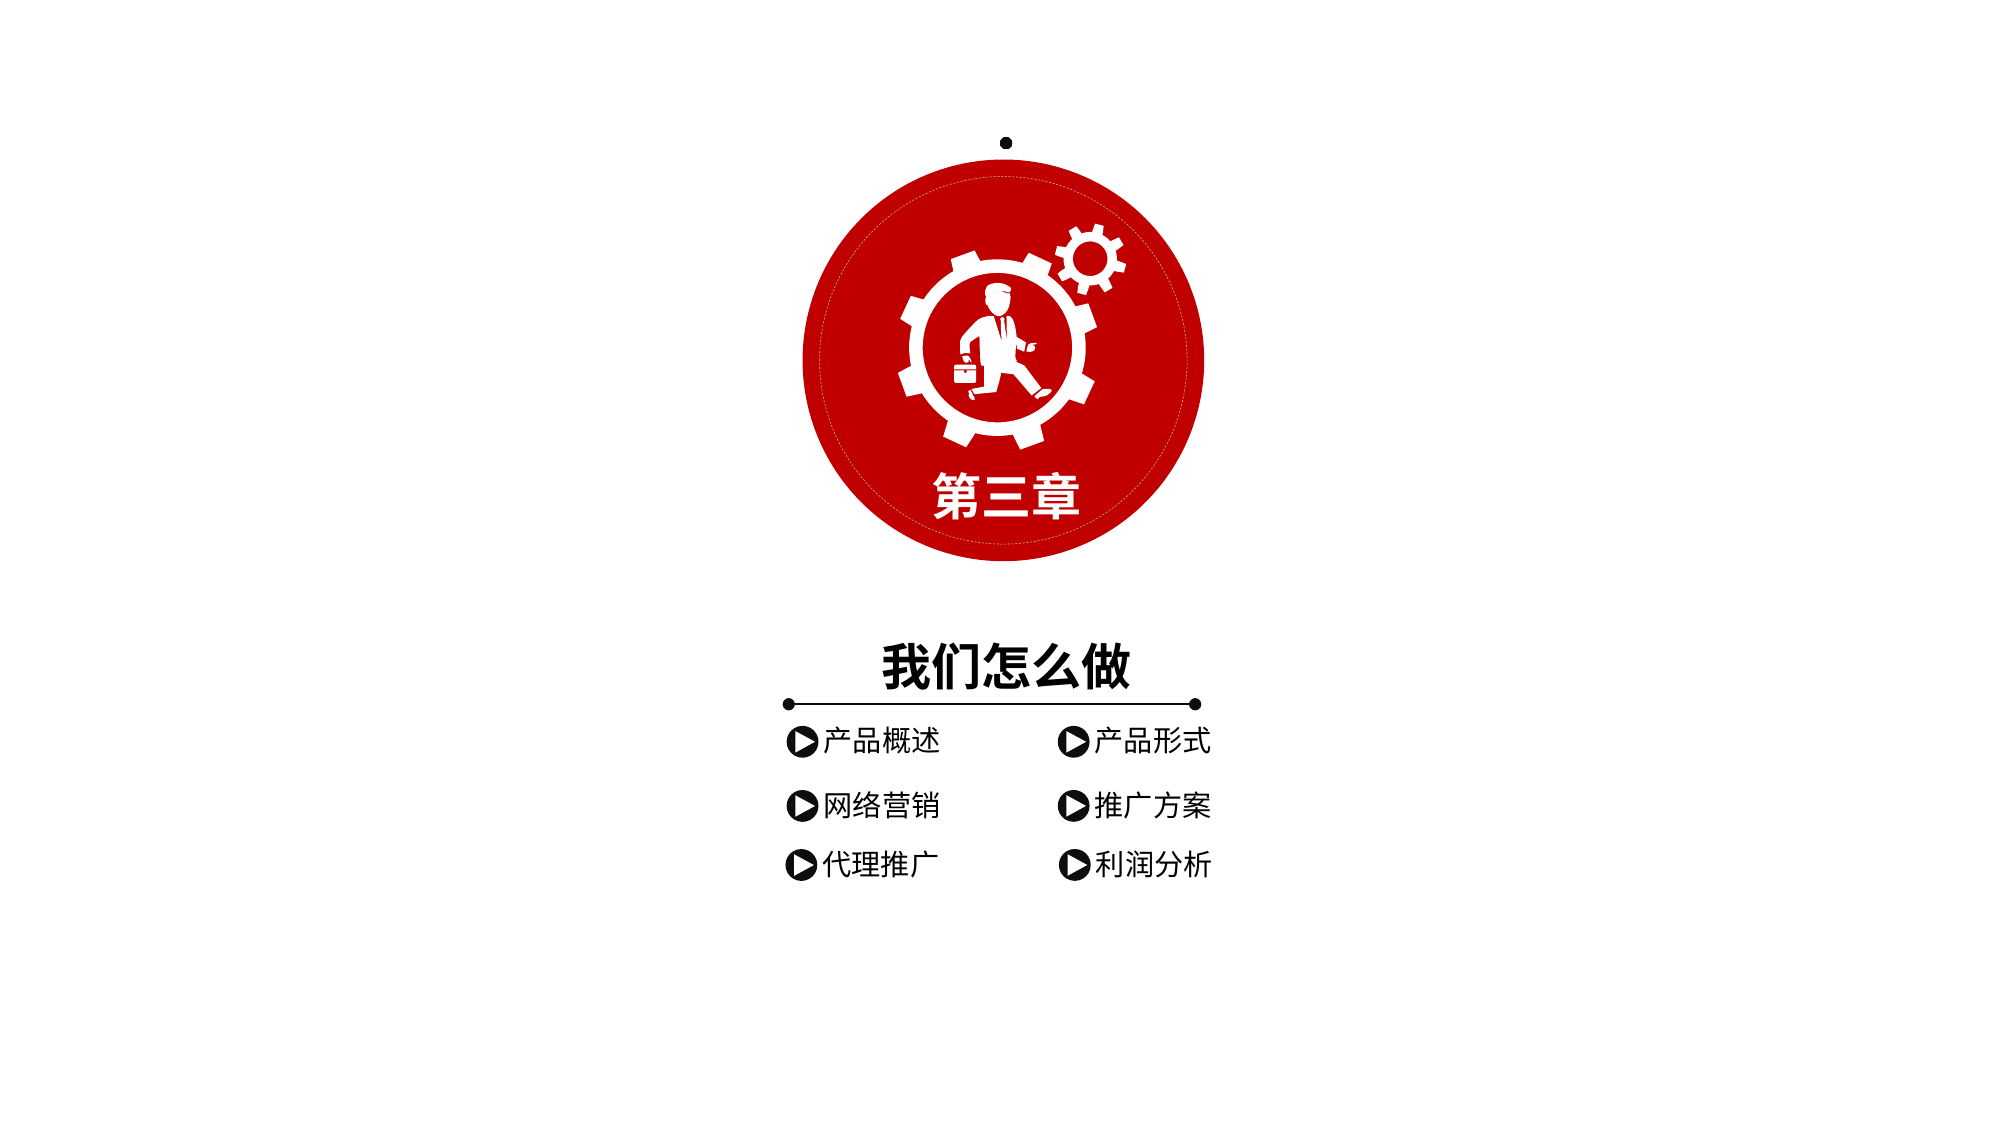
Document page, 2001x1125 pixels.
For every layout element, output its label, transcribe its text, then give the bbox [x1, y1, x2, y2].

text_box 我们怎么做 [811, 626, 1202, 703]
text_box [788, 722, 1025, 759]
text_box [1059, 786, 1296, 823]
text_box 第三章 [1073, 456, 1202, 534]
text_box 第三章 [811, 456, 940, 534]
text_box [1059, 722, 1296, 759]
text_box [1060, 845, 1297, 882]
text_box [898, 534, 1109, 564]
text_box [817, 174, 1190, 547]
text_box [800, 157, 1207, 456]
text_box [998, 135, 1015, 152]
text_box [787, 845, 1024, 882]
text_box [1054, 223, 1127, 296]
text_box [897, 250, 1098, 450]
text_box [788, 786, 1025, 823]
